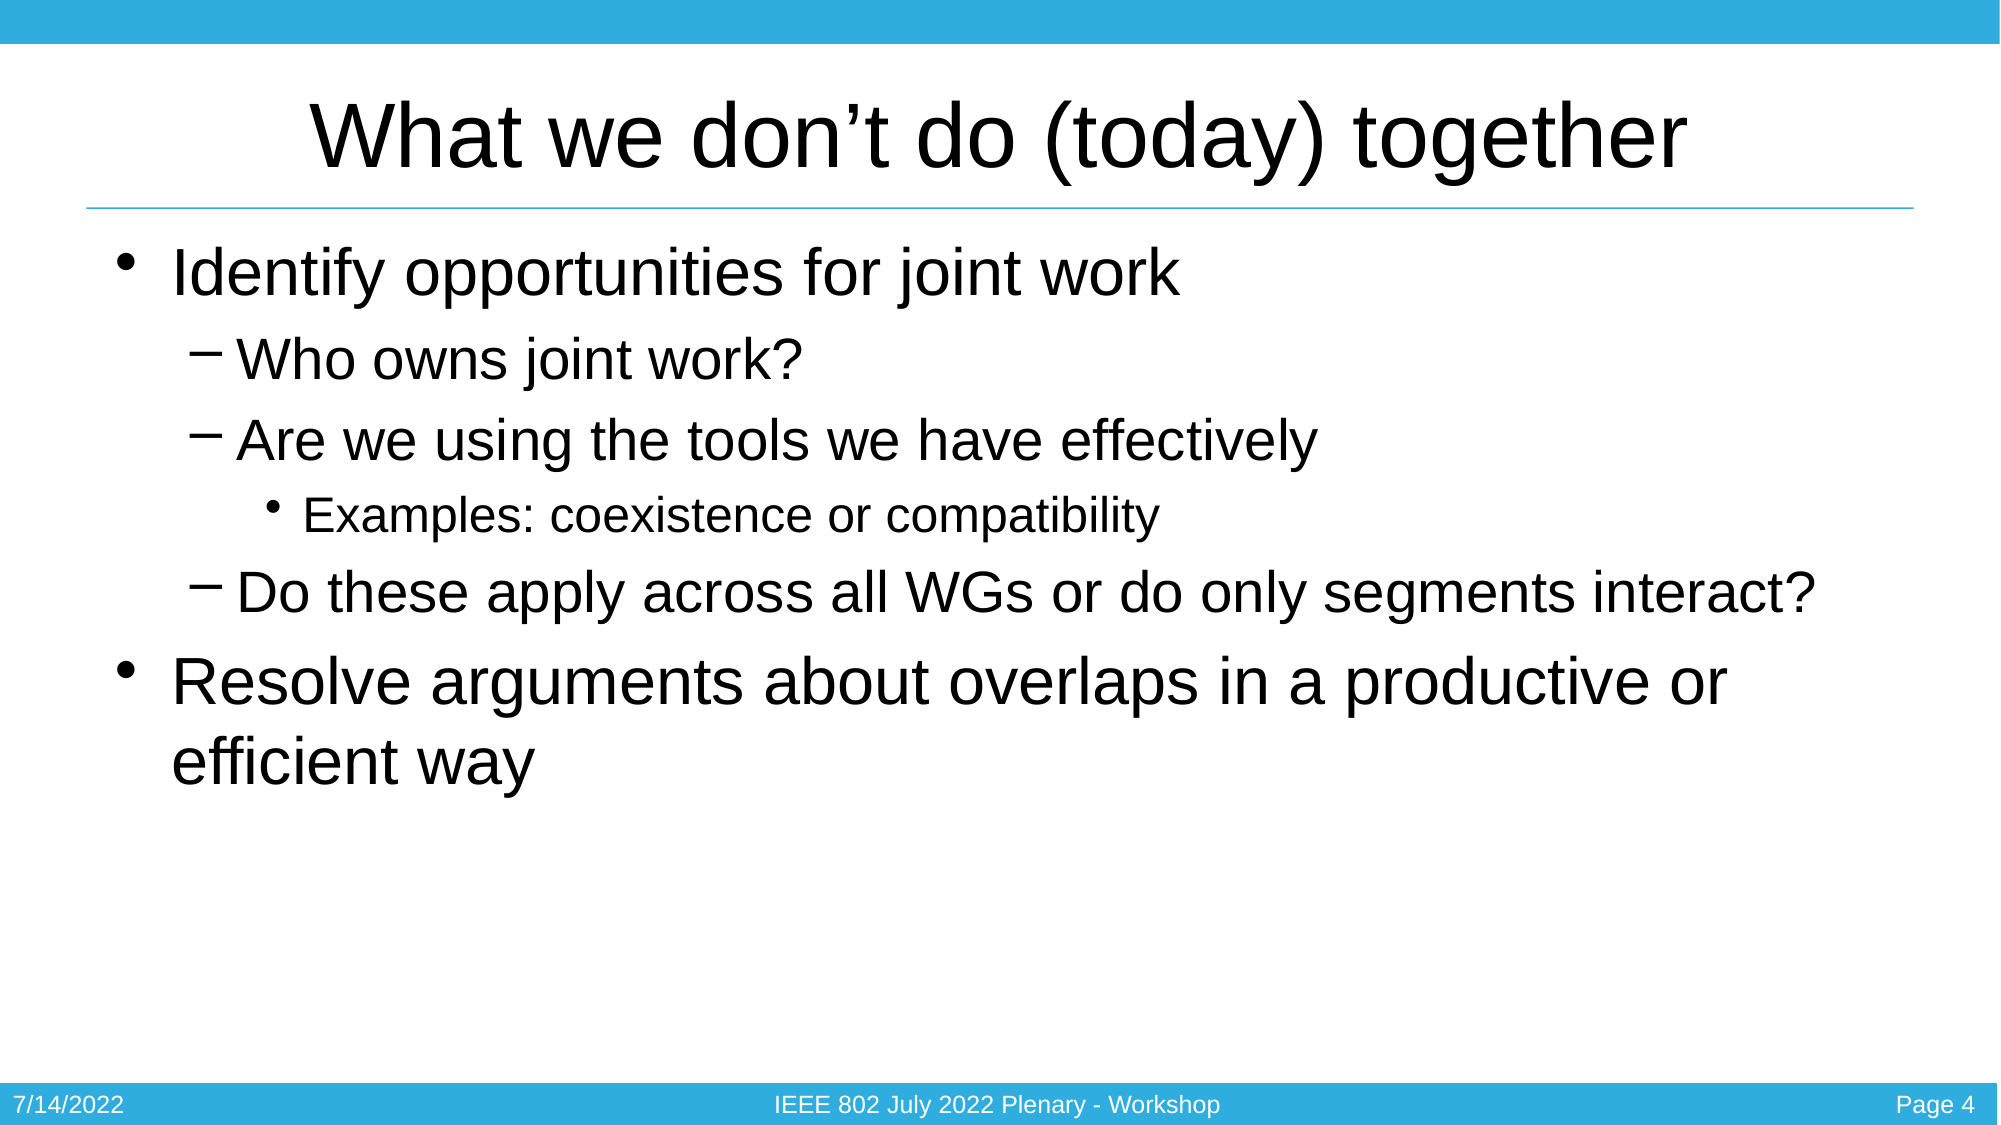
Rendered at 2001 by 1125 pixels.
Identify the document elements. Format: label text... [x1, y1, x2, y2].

title What we don’t do (today) together [99, 66, 1901, 197]
list Identify opportunities for joint work Who owns joint work? Are we using the tools we have effectively Examples: coexistence or compatibility Do these apply across all WGs or do only segments interact? Resolve arguments about overlaps in a productive or efficient way [99, 221, 1901, 965]
